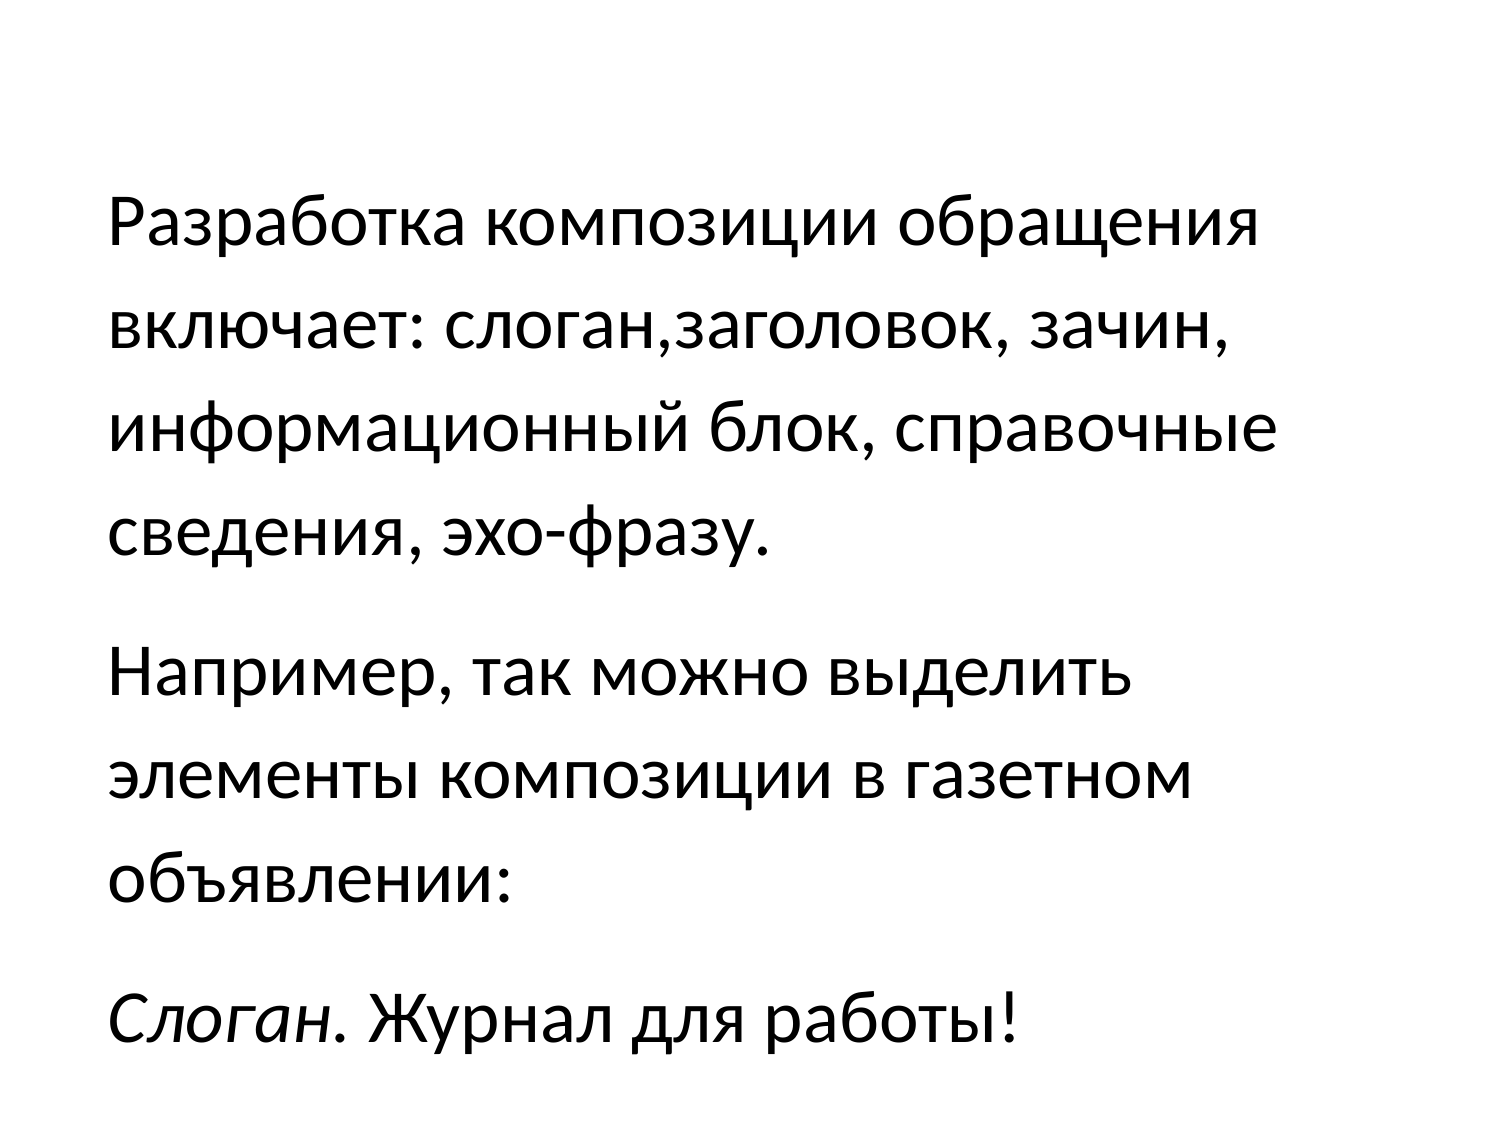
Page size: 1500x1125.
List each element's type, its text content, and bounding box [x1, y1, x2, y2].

list Разработка композиции обращения включает: слоган,заголовок, зачин, информационный блок, справочные сведения, эхо-фразу. Например, так можно выделить элементы композиции в газетном объявлении: Слоган. Журнал для работы! [75, 149, 1425, 1079]
